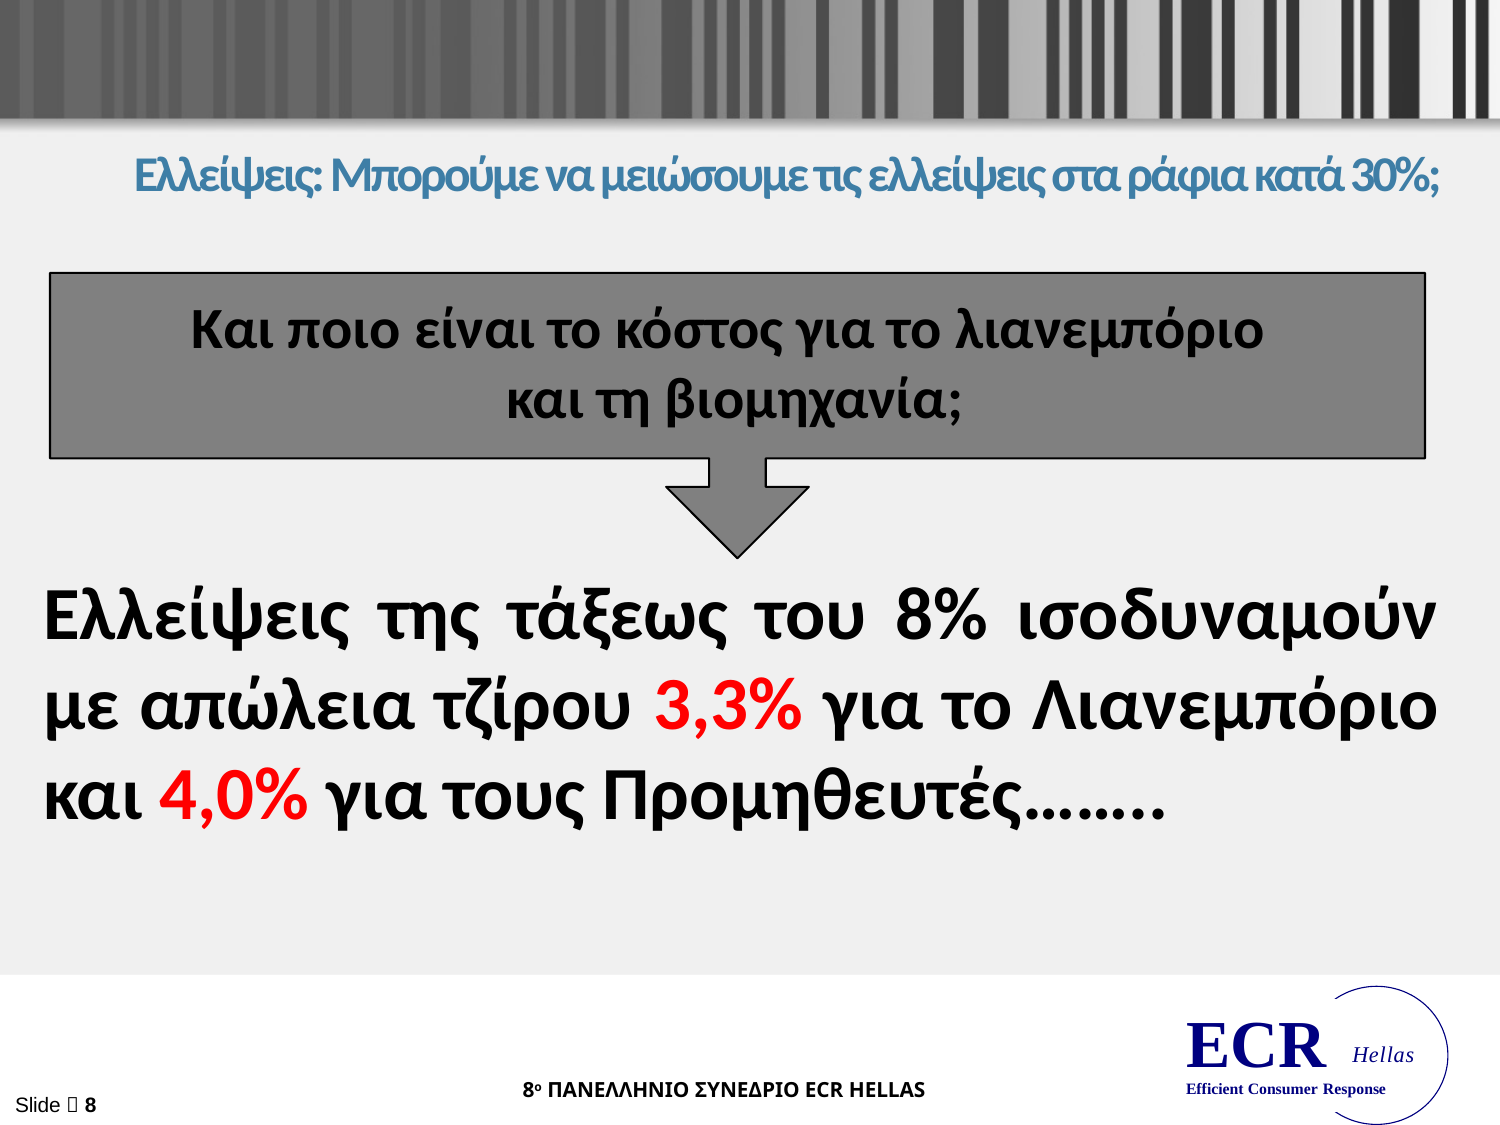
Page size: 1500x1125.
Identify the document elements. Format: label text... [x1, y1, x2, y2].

text_box Και ποιο είναι το κόστος για το λιανεμπόριο και τη βιομηχανία; [191, 301, 1280, 509]
title Ελλείψεις: Μπορούμε να μειώσουμε τις ελλείψεις στα ράφια κατά 30%; [0, 138, 1469, 238]
footer Slide  8 [0, 1084, 176, 1125]
text_box [50, 272, 1426, 459]
picture [0, 0, 1500, 1125]
text_box Ελλείψεις της τάξεως του 8% ισοδυναμούν με απώλεια τζίρου 3,3% για το Λιανεμπόριο και 4,0% για τους Προμηθευτές…….. [43, 485, 1440, 765]
